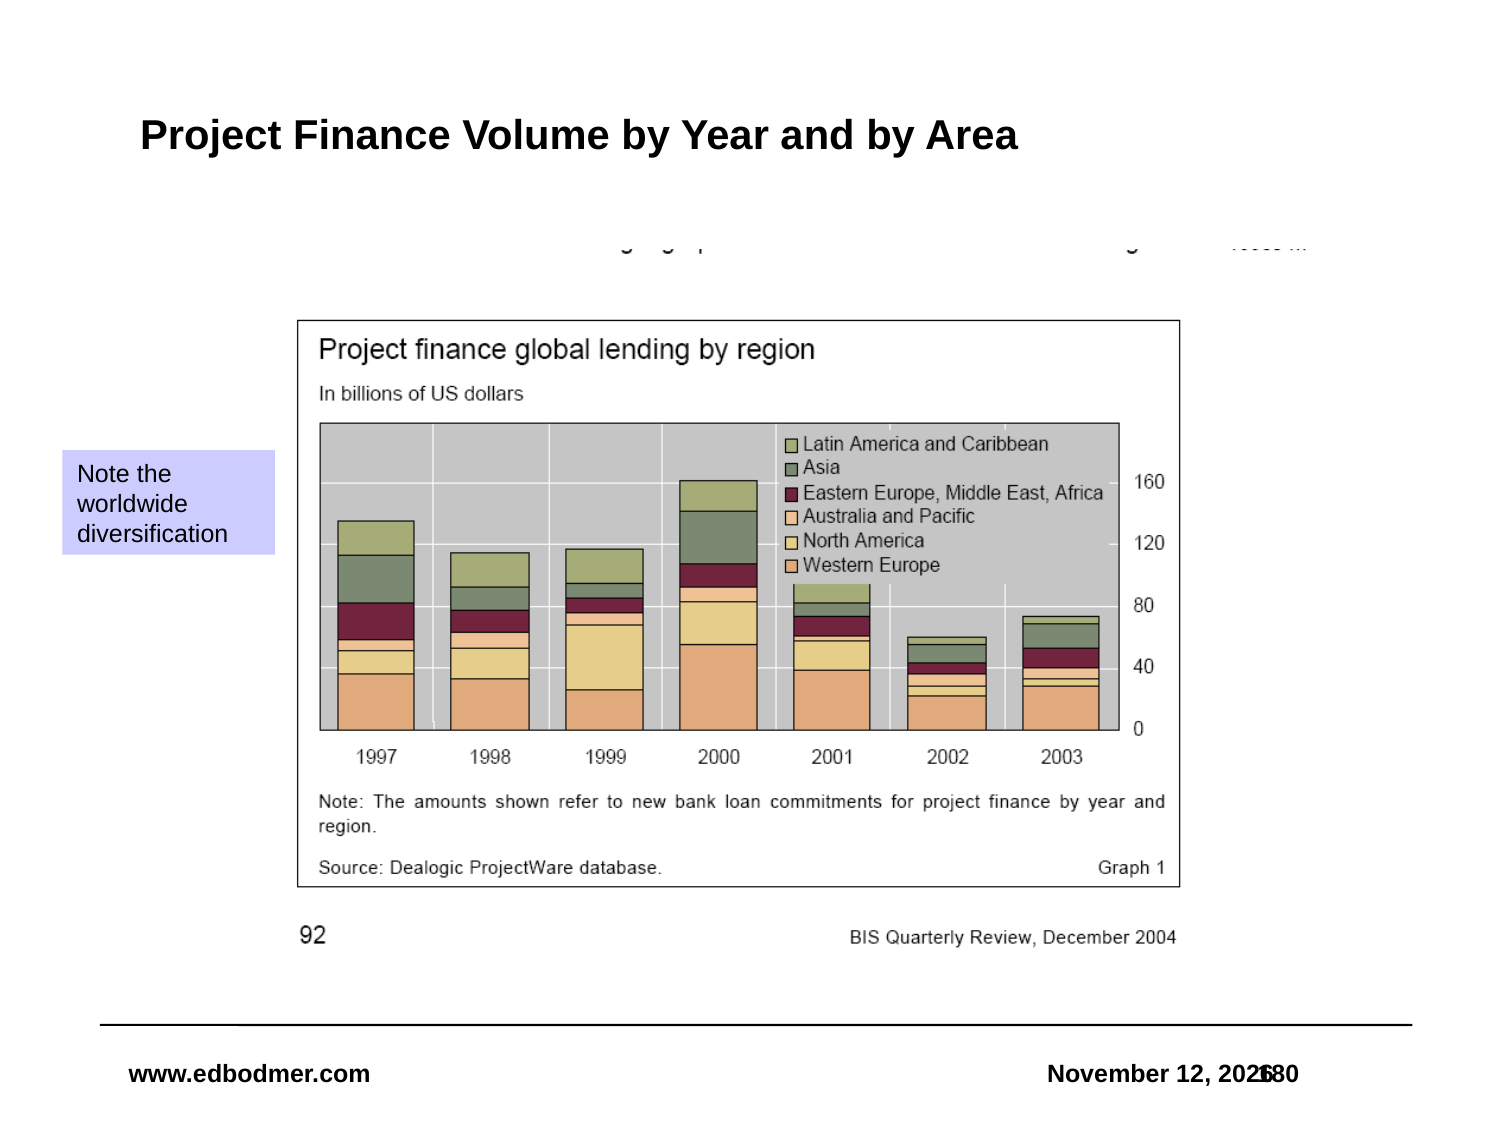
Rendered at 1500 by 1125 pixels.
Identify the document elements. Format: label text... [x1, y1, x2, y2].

text_box Note the worldwide diversification [62, 450, 119, 555]
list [124, 249, 1376, 1001]
title Project Finance Volume by Year and by Area [124, 99, 1288, 226]
